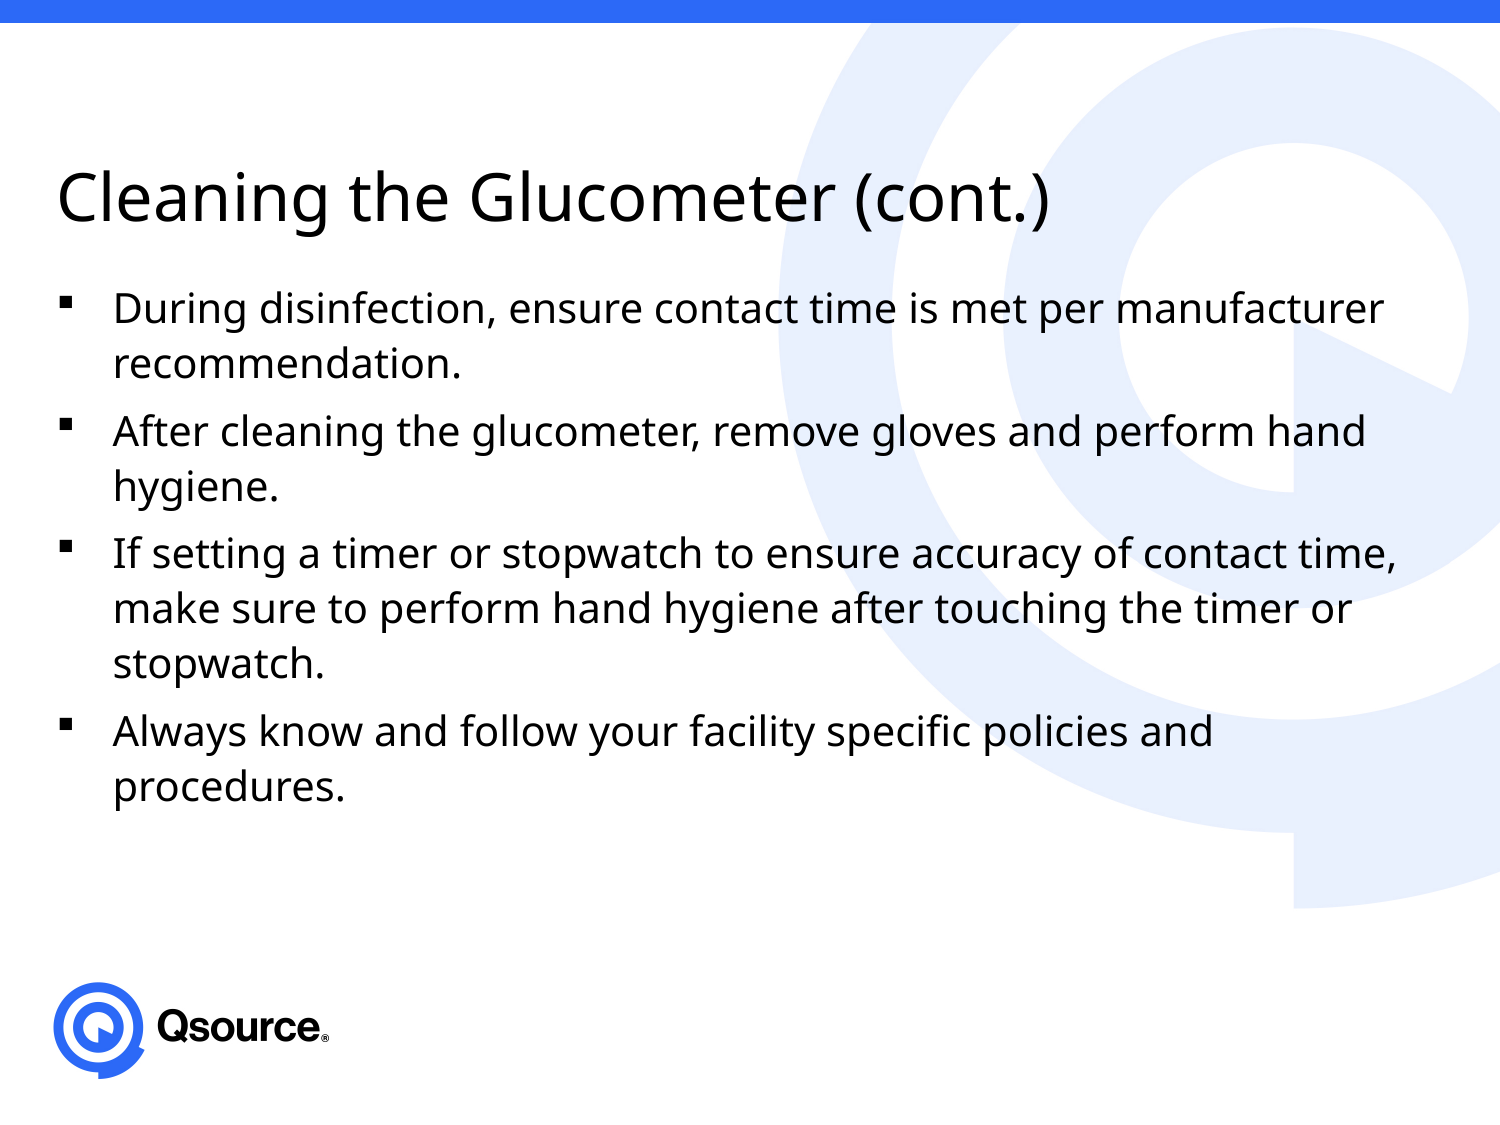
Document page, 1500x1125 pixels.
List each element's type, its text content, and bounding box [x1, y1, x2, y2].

list During disinfection, ensure contact time is met per manufacturer recommendation. After cleaning the glucometer, remove gloves and perform hand hygiene. If setting a timer or stopwatch to ensure accuracy of contact time, make sure to perform hand hygiene after touching the timer or stopwatch. Always know and follow your facility specific policies and procedures. [55, 291, 1445, 849]
title Cleaning the Glucometer (cont.) [55, 109, 1445, 291]
picture [0, 0, 1500, 1125]
